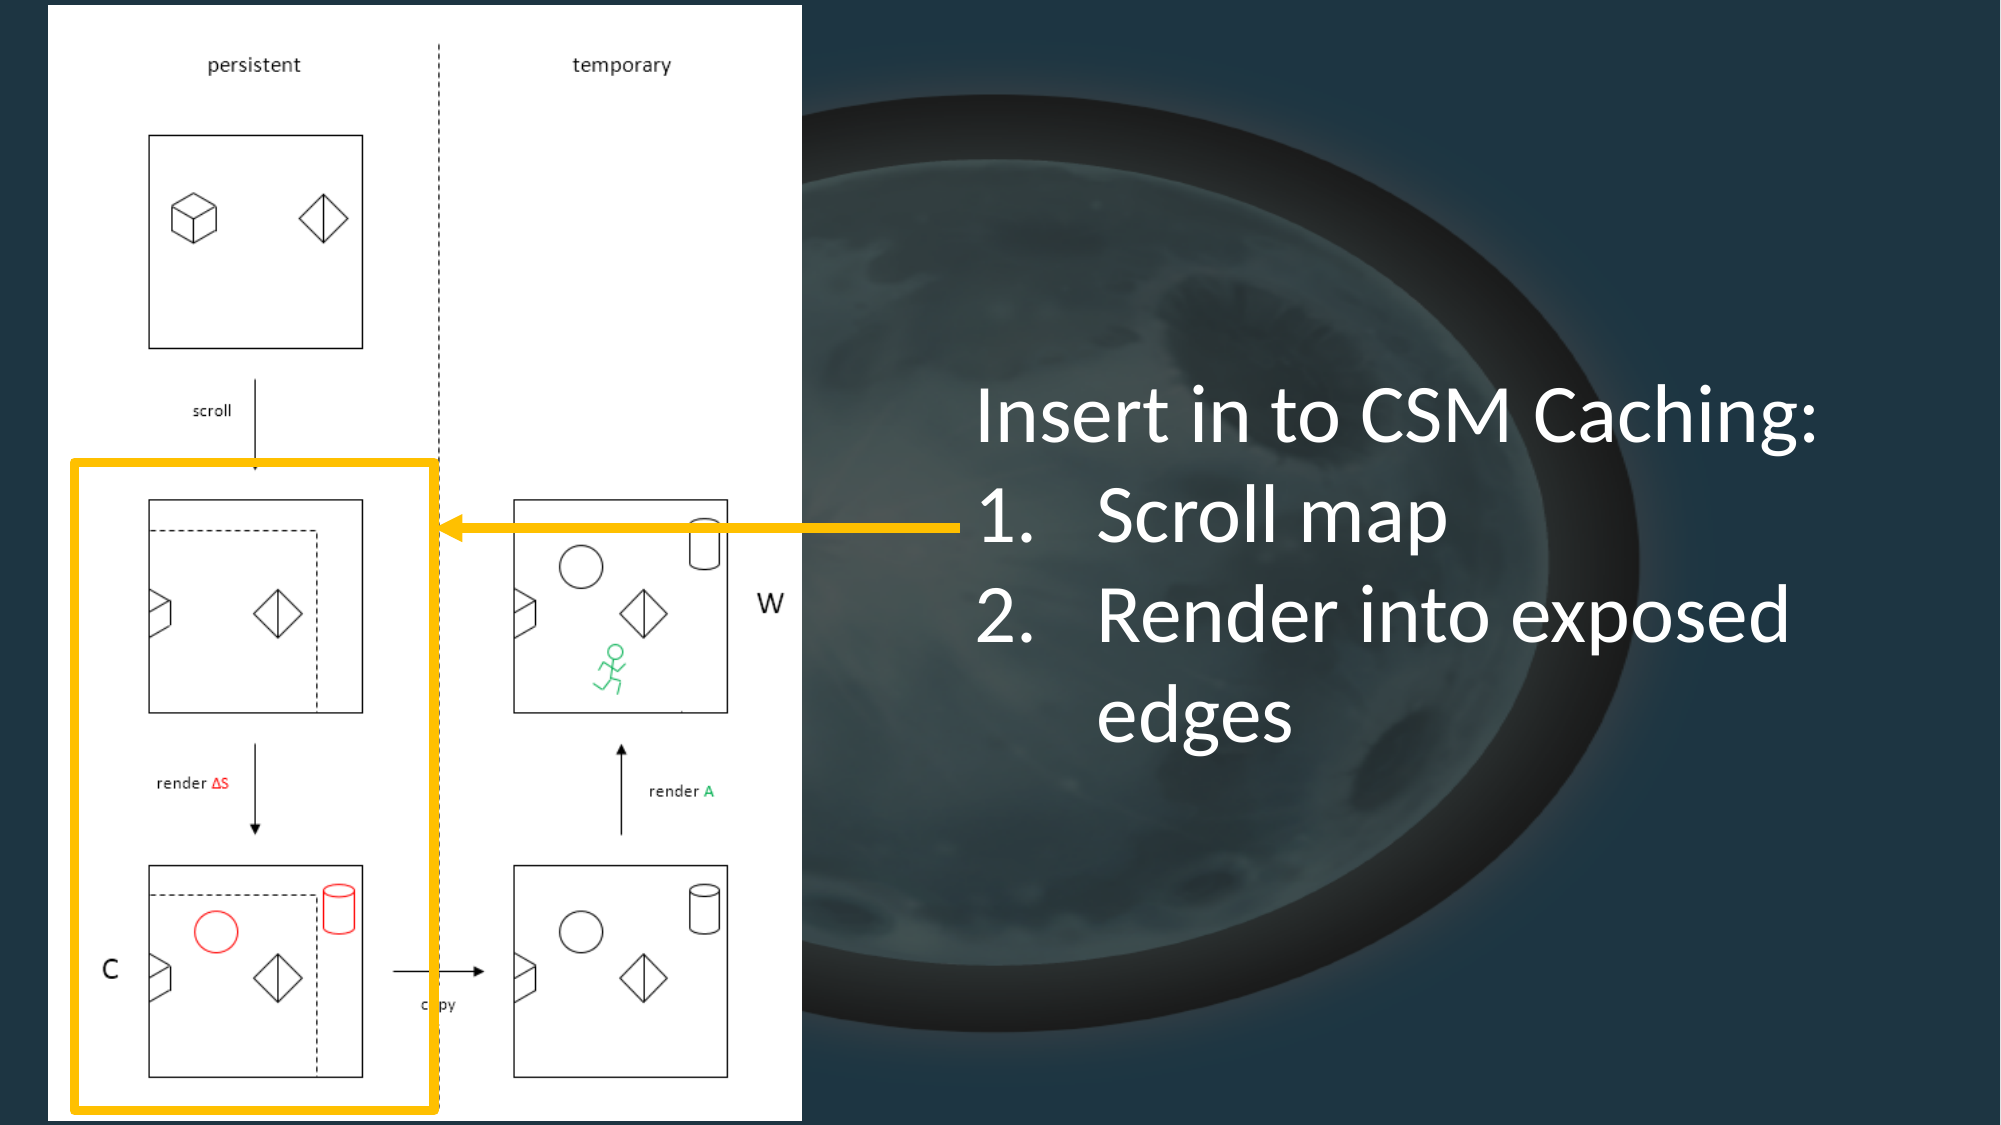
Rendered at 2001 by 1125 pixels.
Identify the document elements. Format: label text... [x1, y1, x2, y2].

picture [0, 0, 2001, 1125]
text_box Insert in to CSM Caching: Scroll map Render into exposed edges [960, 351, 1873, 767]
